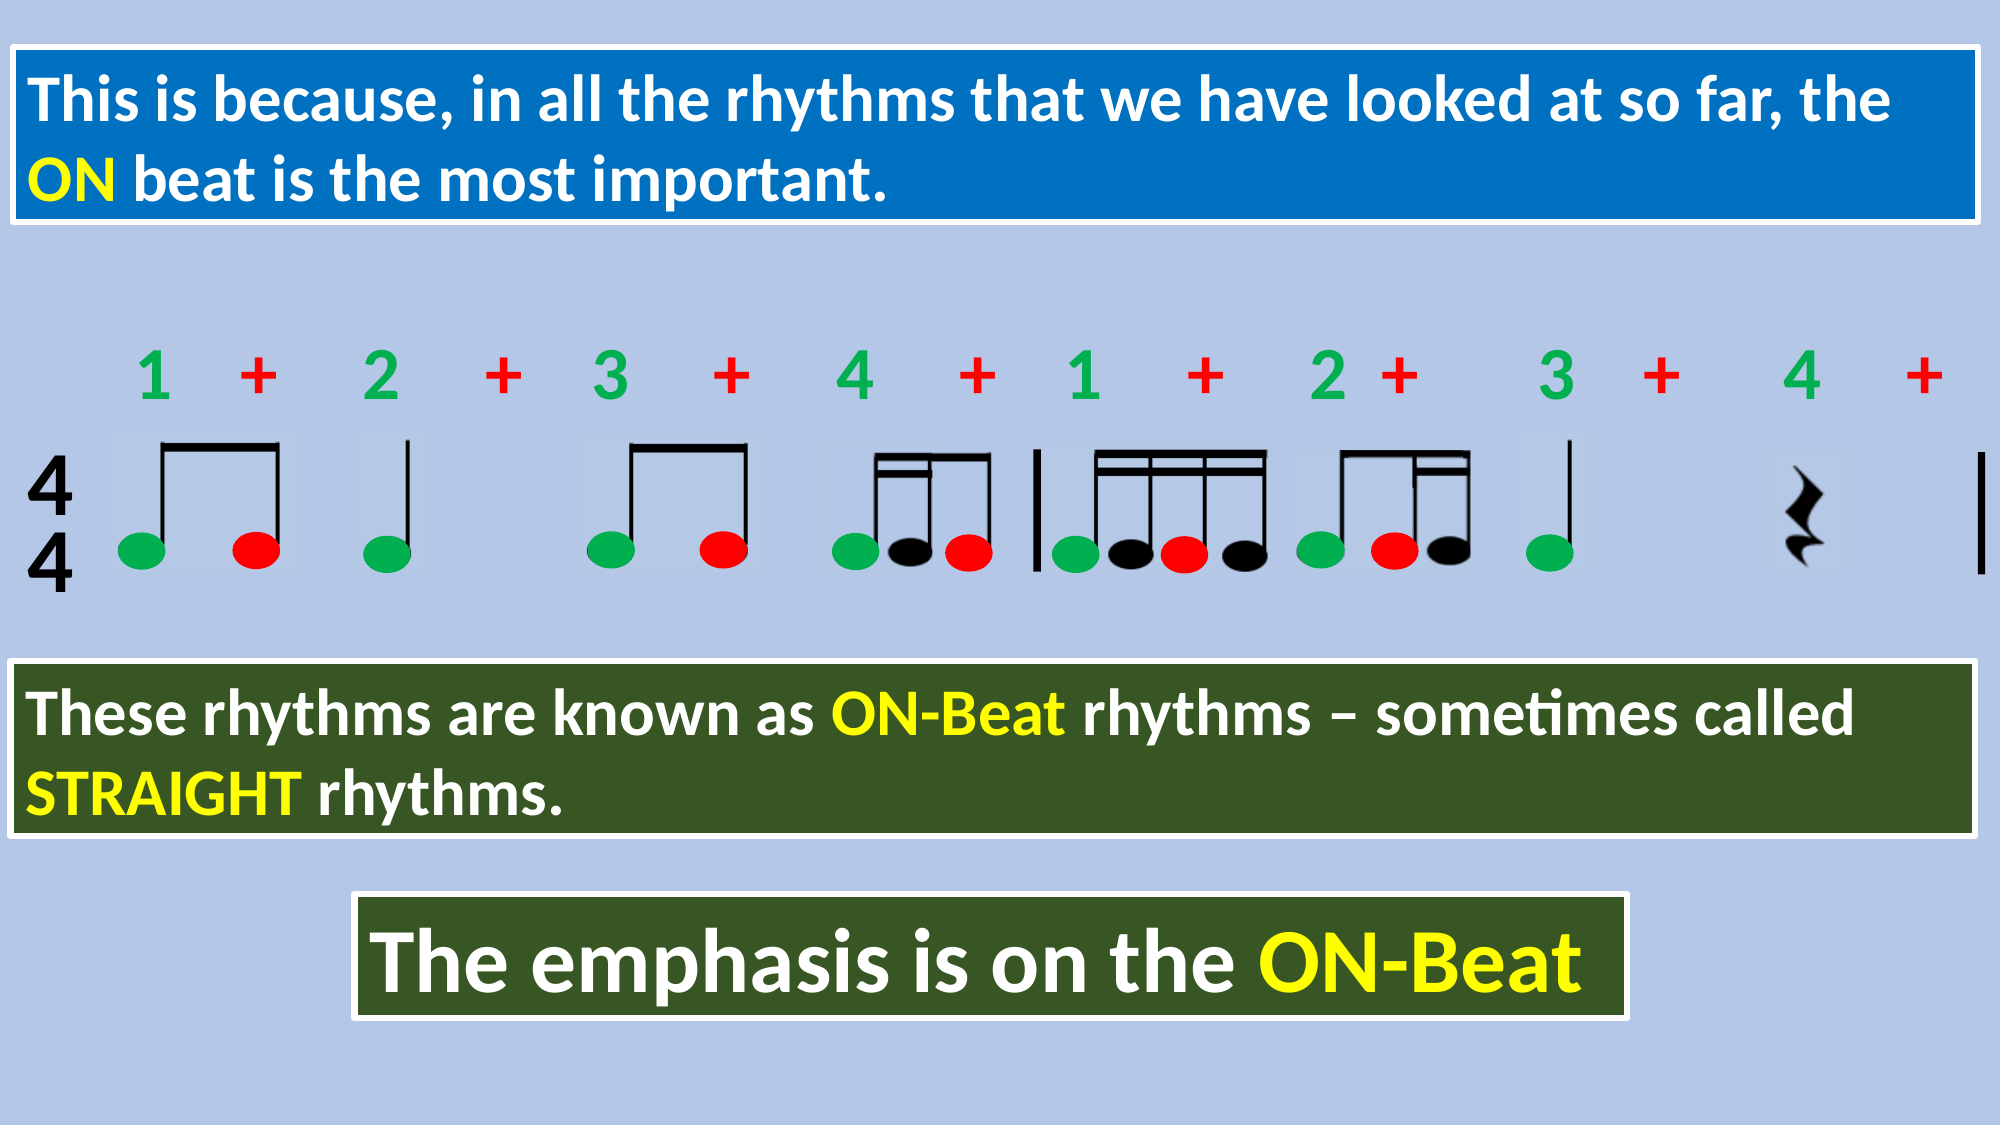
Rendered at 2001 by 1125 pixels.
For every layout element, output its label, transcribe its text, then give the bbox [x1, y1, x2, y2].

text_box [1977, 451, 1986, 575]
text_box 4 [12, 415, 95, 541]
picture [578, 433, 765, 573]
picture [1045, 445, 1269, 573]
picture [109, 432, 297, 573]
text_box This is because, in all the rhythms that we have looked at so far, the ON beat is the most important. [13, 47, 1978, 222]
picture [1770, 449, 1846, 572]
text_box 1 + 2 + 3 + 4 + 1 + 2 + 3 + 4 + [119, 317, 1983, 423]
picture [820, 442, 1000, 573]
text_box 4 [13, 493, 96, 619]
text_box The emphasis is on the ON-Beat [354, 893, 1628, 1019]
picture [354, 432, 428, 573]
picture [1516, 432, 1590, 573]
text_box [1032, 448, 1042, 573]
picture [1295, 449, 1475, 573]
text_box These rhythms are known as ON-Beat rhythms – sometimes called STRAIGHT rhythms. [10, 661, 1975, 836]
